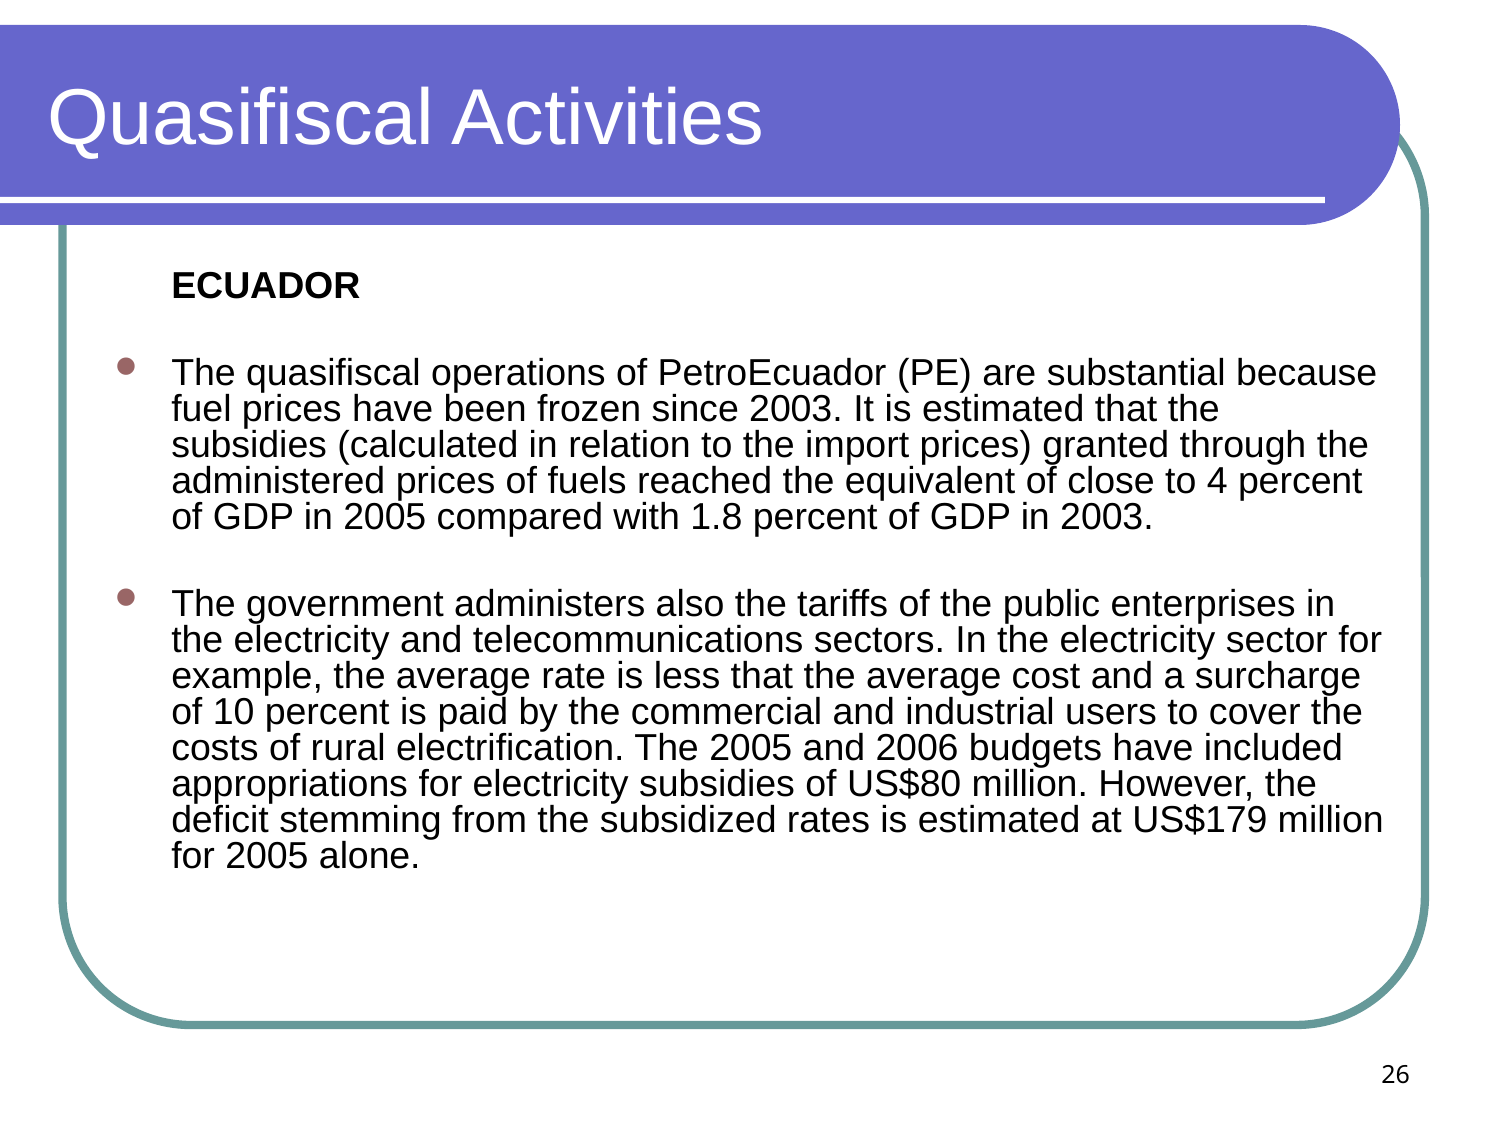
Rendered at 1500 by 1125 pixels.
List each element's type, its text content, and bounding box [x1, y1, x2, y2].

slide_number 26 [1074, 1024, 1426, 1101]
list ECUADOR The quasifiscal operations of PetroEcuador (PE) are substantial because fuel prices have been frozen since 2003. It is estimated that the subsidies (calculated in relation to the import prices) granted through the administered prices of fuels reached the equivalent of close to 4 percent of GDP in 2005 compared with 1.8 percent of GDP in 2003. The government administers also the tariffs of the public enterprises in the electricity and telecommunications sectors. In the electricity sector for example, the average rate is less that the average cost and a surcharge of 10 percent is paid by the commercial and industrial users to cover the costs of rural electrification. The 2005 and 2006 budgets have included appropriations for electricity subsidies of US$80 million. However, the deficit stemming from the subsidized rates is estimated at US$179 million for 2005 alone. [99, 262, 1401, 988]
title Quasifiscal Activities [31, 37, 1348, 188]
